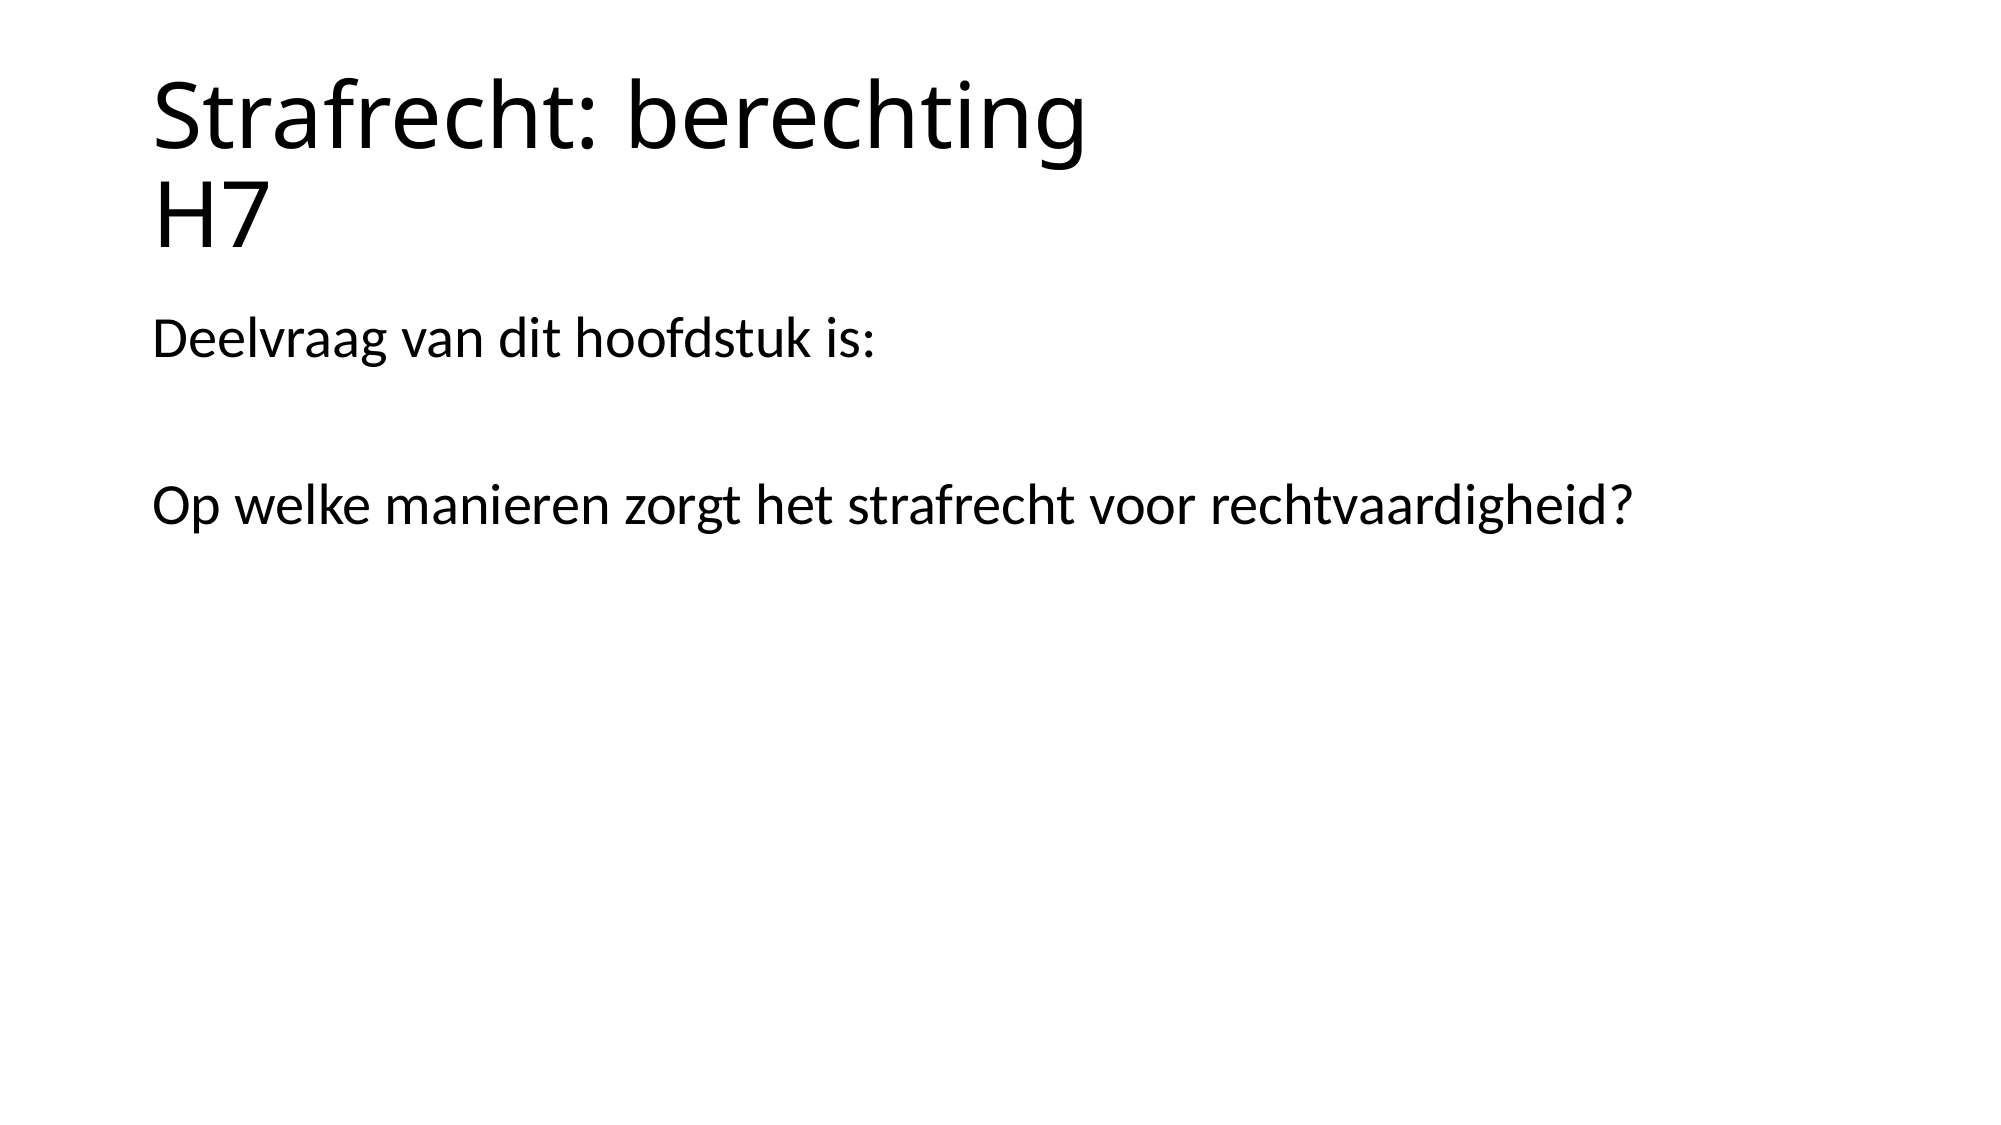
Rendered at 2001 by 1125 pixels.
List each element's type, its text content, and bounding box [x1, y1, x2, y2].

list Deelvraag van dit hoofdstuk is: Op welke manieren zorgt het strafrecht voor rechtvaardigheid? [137, 299, 1863, 1014]
title Strafrecht: berechting H7 [137, 59, 1863, 278]
